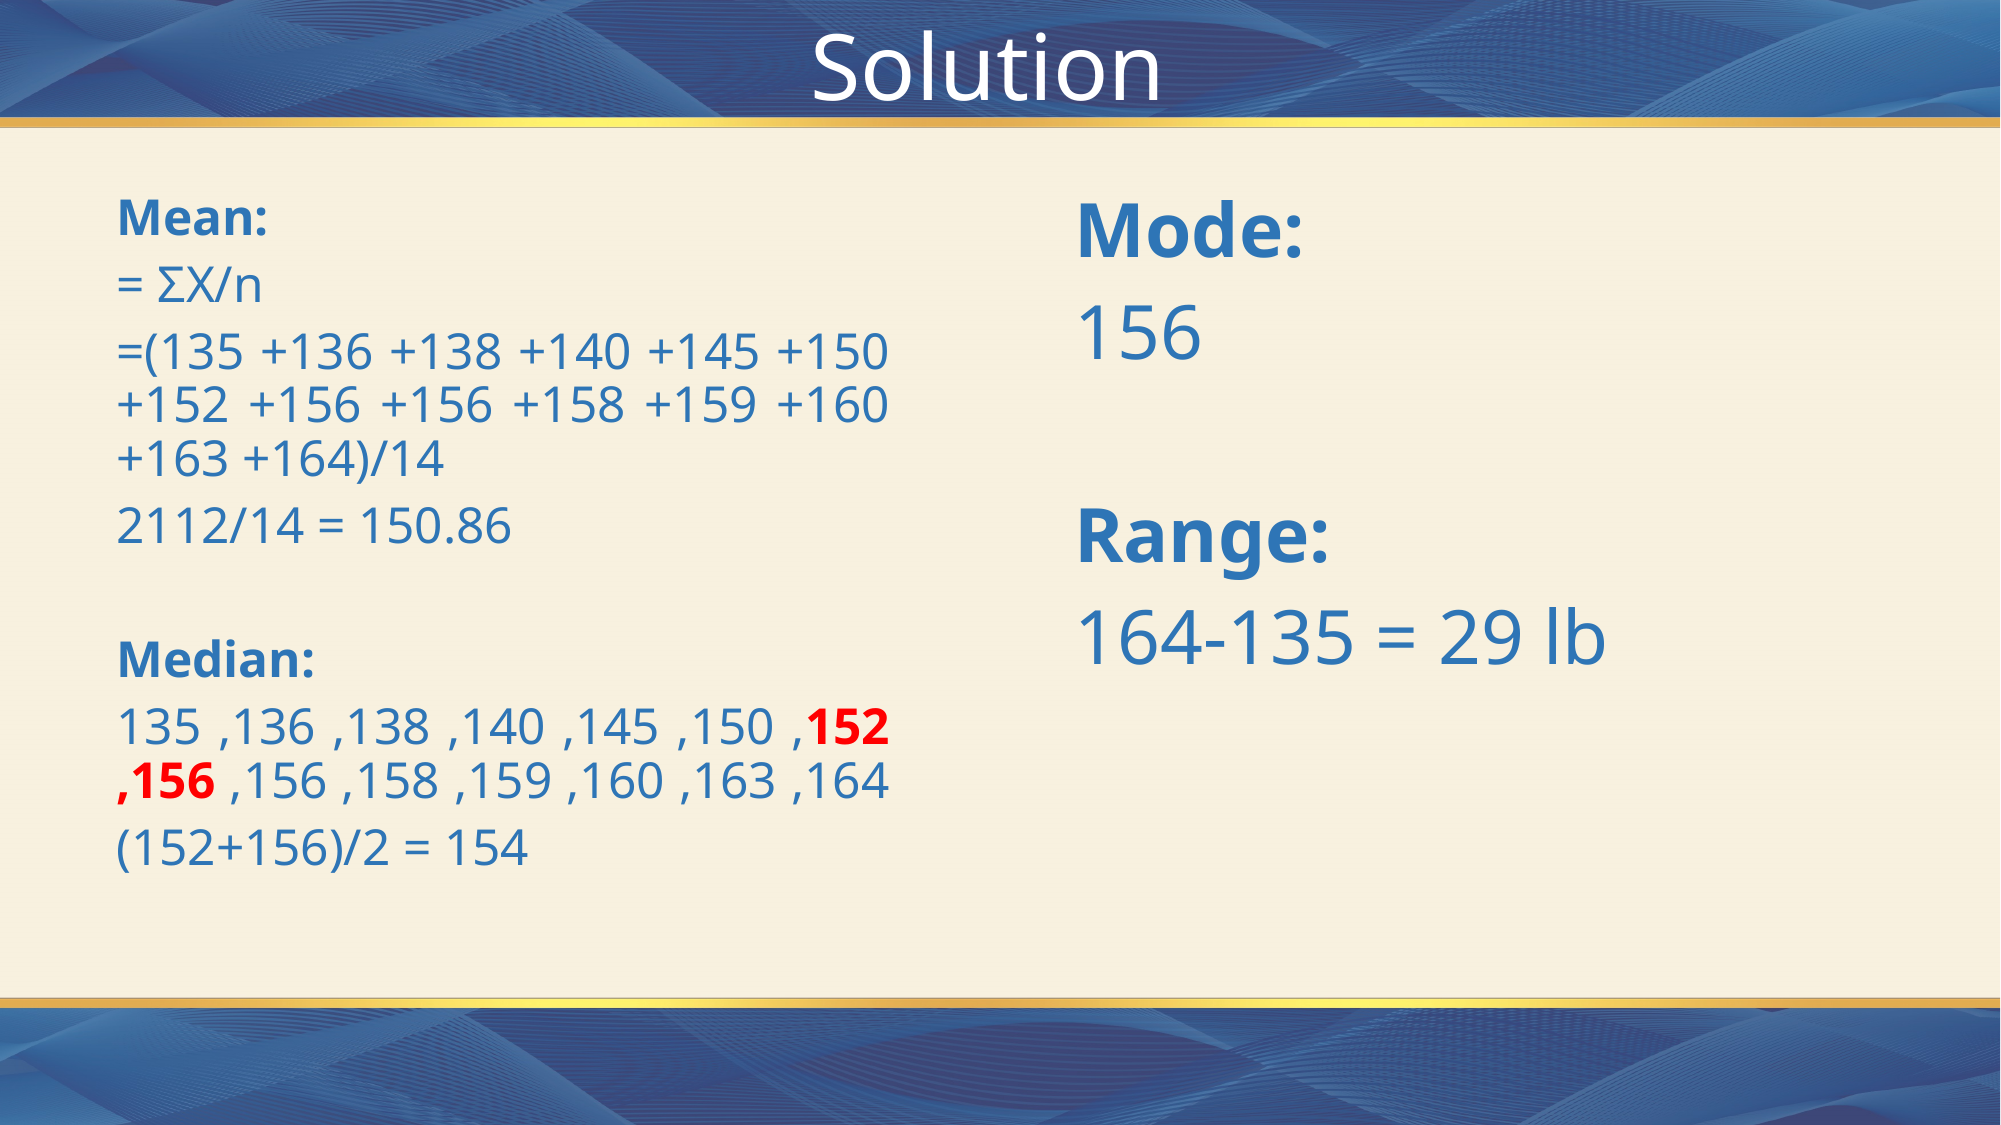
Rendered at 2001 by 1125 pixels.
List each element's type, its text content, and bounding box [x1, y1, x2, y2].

picture [0, 0, 2001, 1125]
text_box Mode: 156 Range: 164-135 = 29 lb [1059, 185, 1863, 936]
title Solution [137, 7, 1863, 136]
